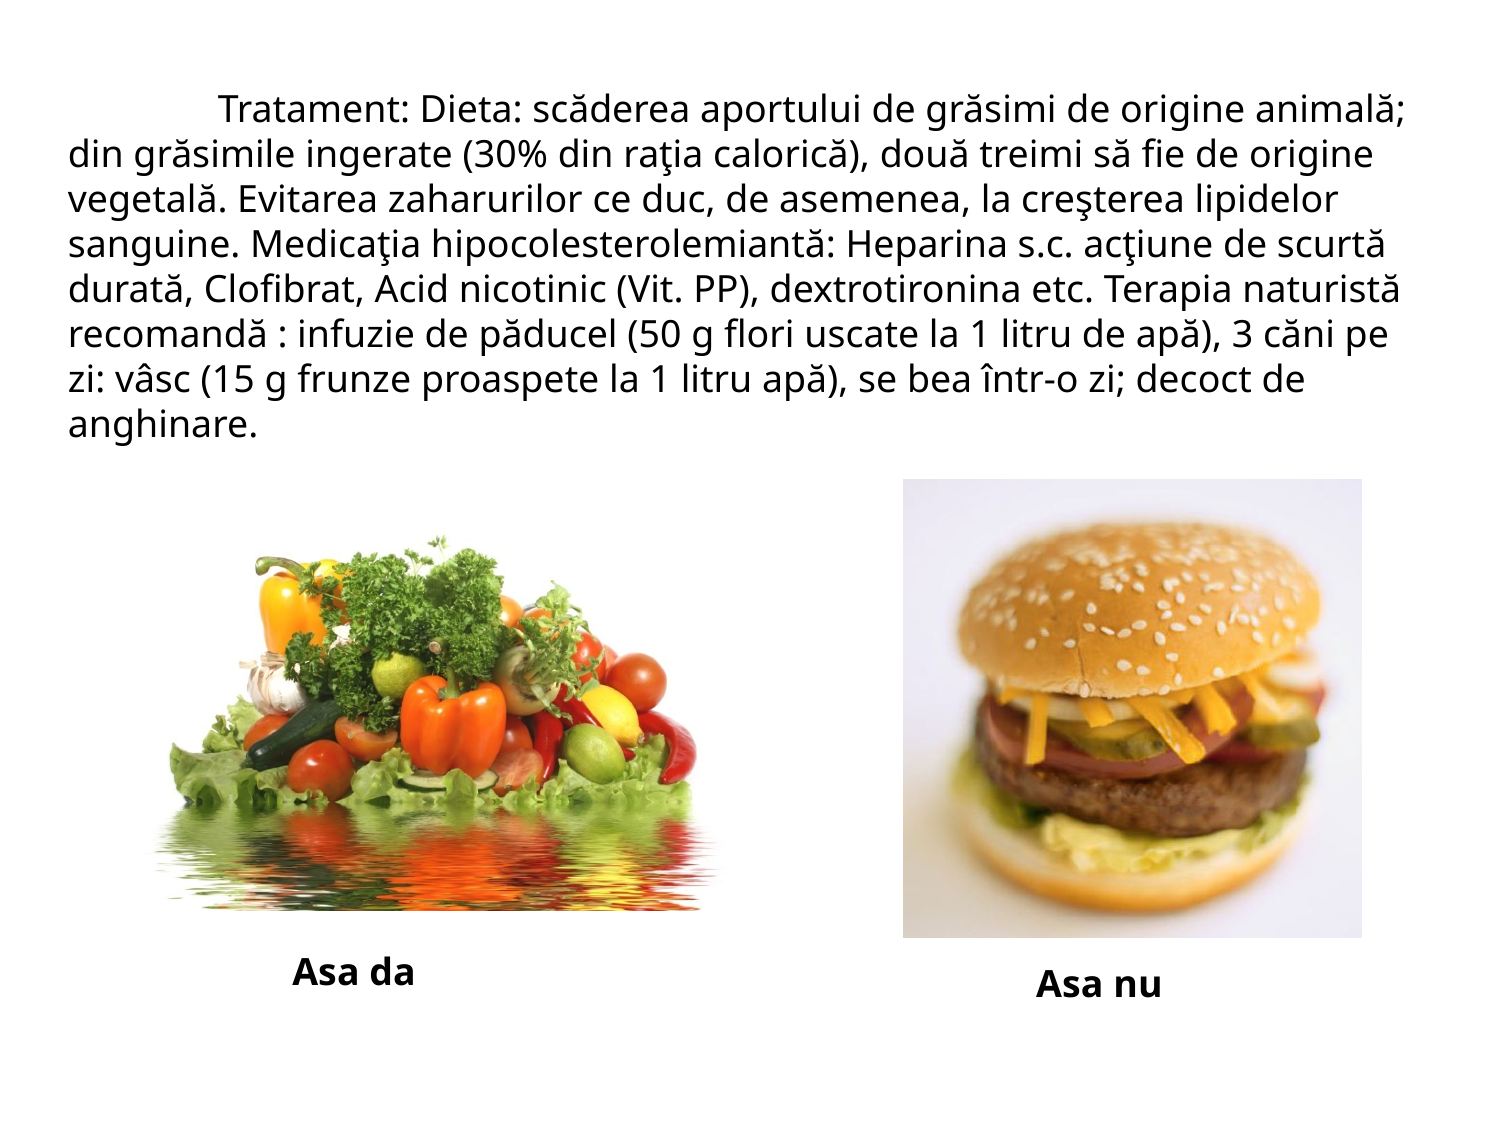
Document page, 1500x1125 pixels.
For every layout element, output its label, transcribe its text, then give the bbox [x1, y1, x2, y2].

text_box Asa da [277, 940, 621, 1001]
picture [123, 526, 746, 911]
text_box Tratament: Dieta: scăderea aportului de grăsimi de origine animală; din grăsimile ingerate (30% din raţia calorică), două treimi să fie de origine vegetală. Evitarea zaharurilor ce duc, de asemenea, la creşterea lipidelor sanguine. Medicaţia hipocolesterolemiantă: Heparina s.c. acţiune de scurtă durată, Clofibrat, Acid nicotinic (Vit. PP), dextrotironina etc. Terapia naturistă recomandă : infuzie de păducel (50 g flori uscate la 1 litru de apă), 3 căni pe zi: vâsc (15 g frunze proaspete la 1 litru apă), se bea într-o zi; decoct de anghinare. [53, 78, 1448, 453]
text_box Asa nu [1021, 952, 1294, 1012]
picture [903, 479, 1362, 938]
